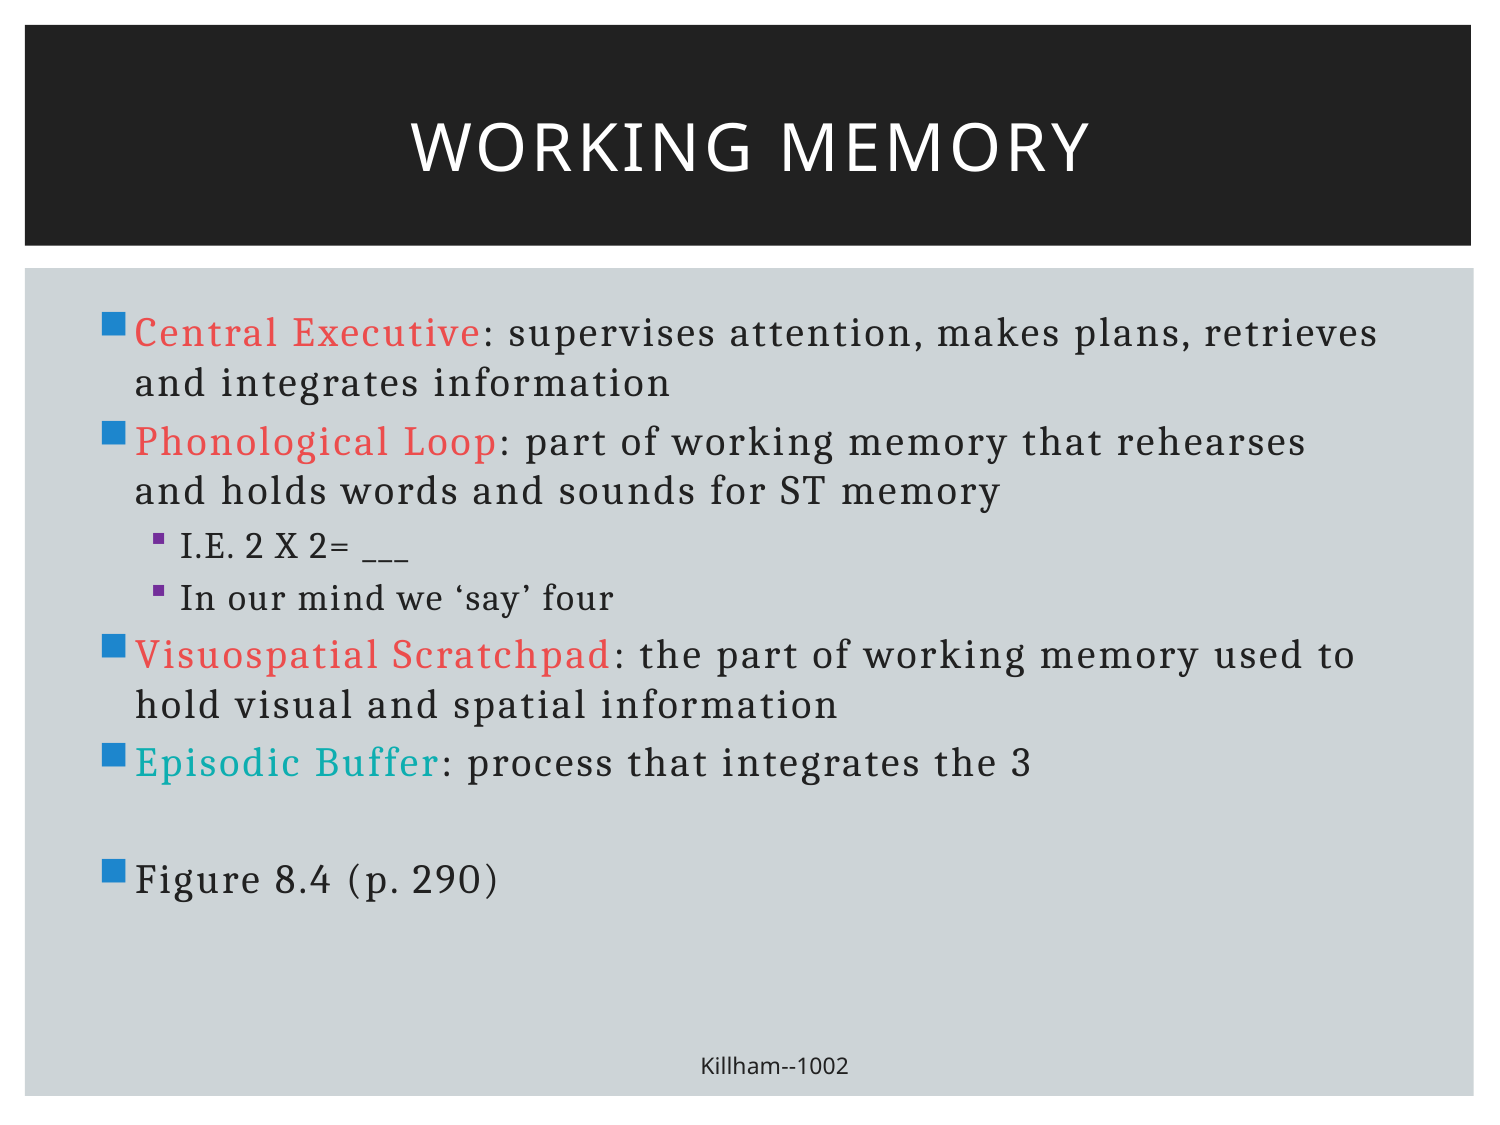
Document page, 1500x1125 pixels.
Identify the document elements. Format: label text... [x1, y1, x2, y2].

footer Killham--1002 [500, 1042, 1050, 1088]
title Working Memory [62, 58, 1438, 232]
list Central Executive: supervises attention, makes plans, retrieves and integrates information Phonological Loop: part of working memory that rehearses and holds words and sounds for ST memory I.E. 2 X 2= ___ In our mind we ‘say’ four Visuospatial Scratchpad: the part of working memory used to hold visual and spatial information Episodic Buffer: process that integrates the 3 Figure 8.4 (p. 290) [75, 297, 1410, 1125]
